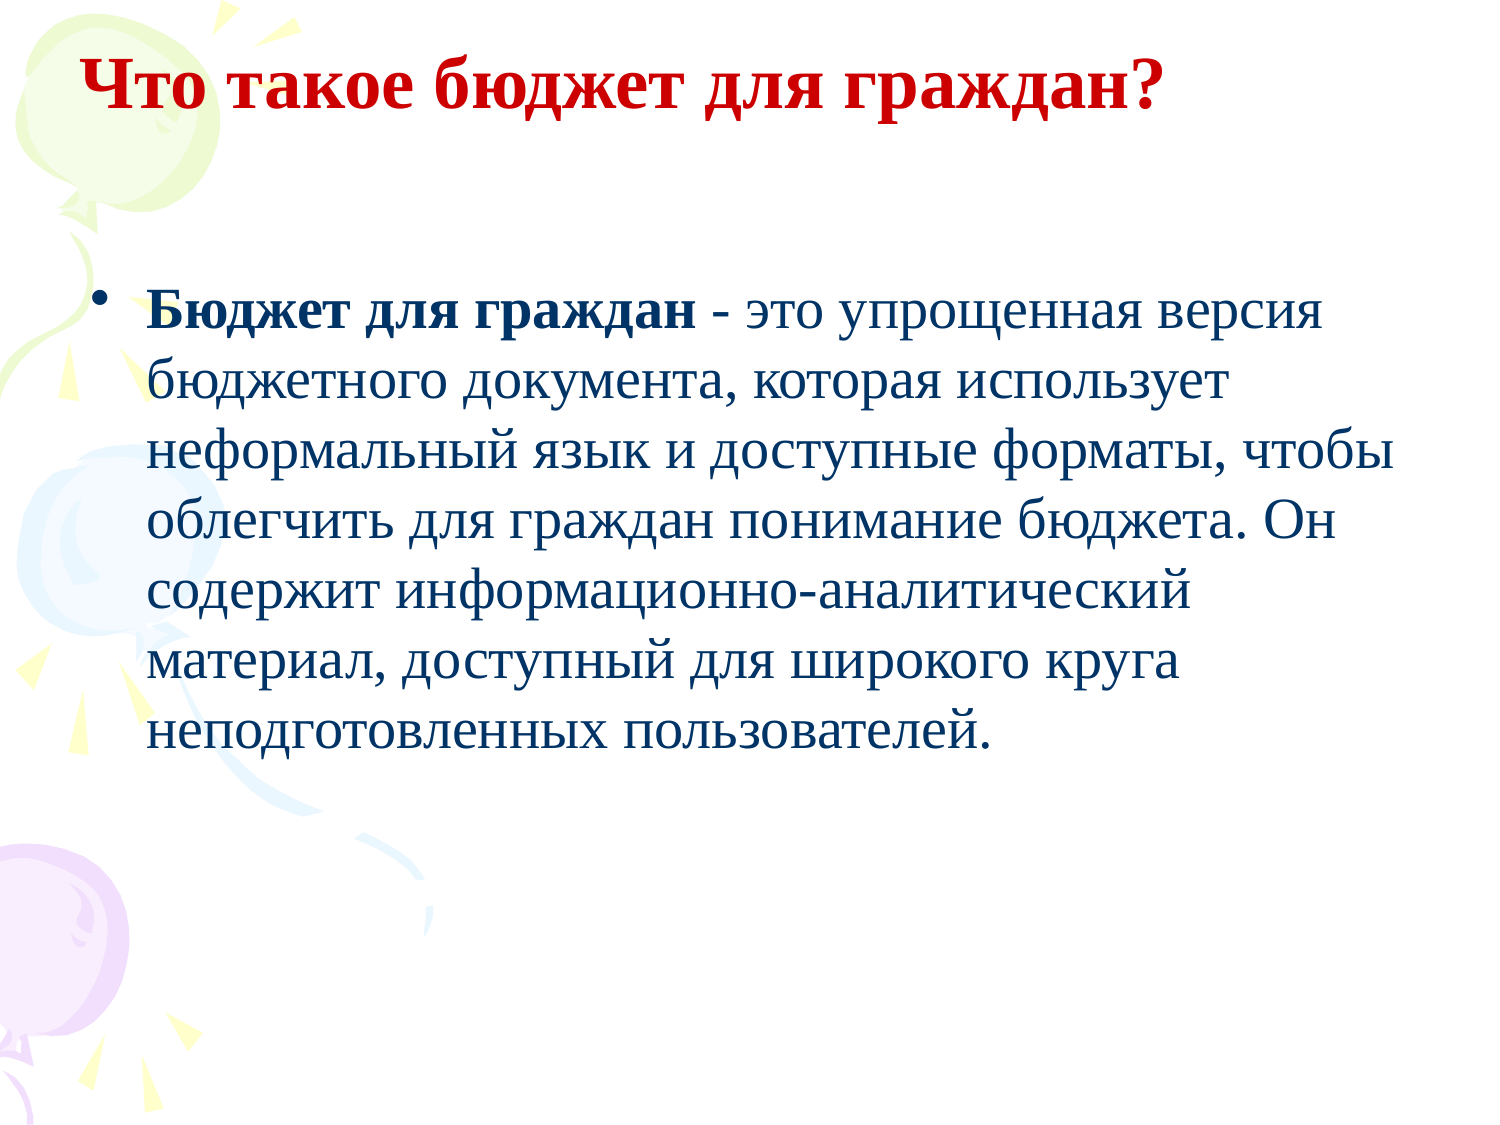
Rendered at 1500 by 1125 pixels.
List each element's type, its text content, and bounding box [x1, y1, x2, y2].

title Что такое бюджет для граждан? [64, 0, 1425, 168]
list Бюджет для граждан - это упрощенная версия бюджетного документа, которая использует неформальный язык и доступные форматы, чтобы облегчить для граждан понимание бюджета. Он содержит информационно-аналитический материал, доступный для широкого круга неподготовленных пользователей. [74, 262, 1426, 994]
